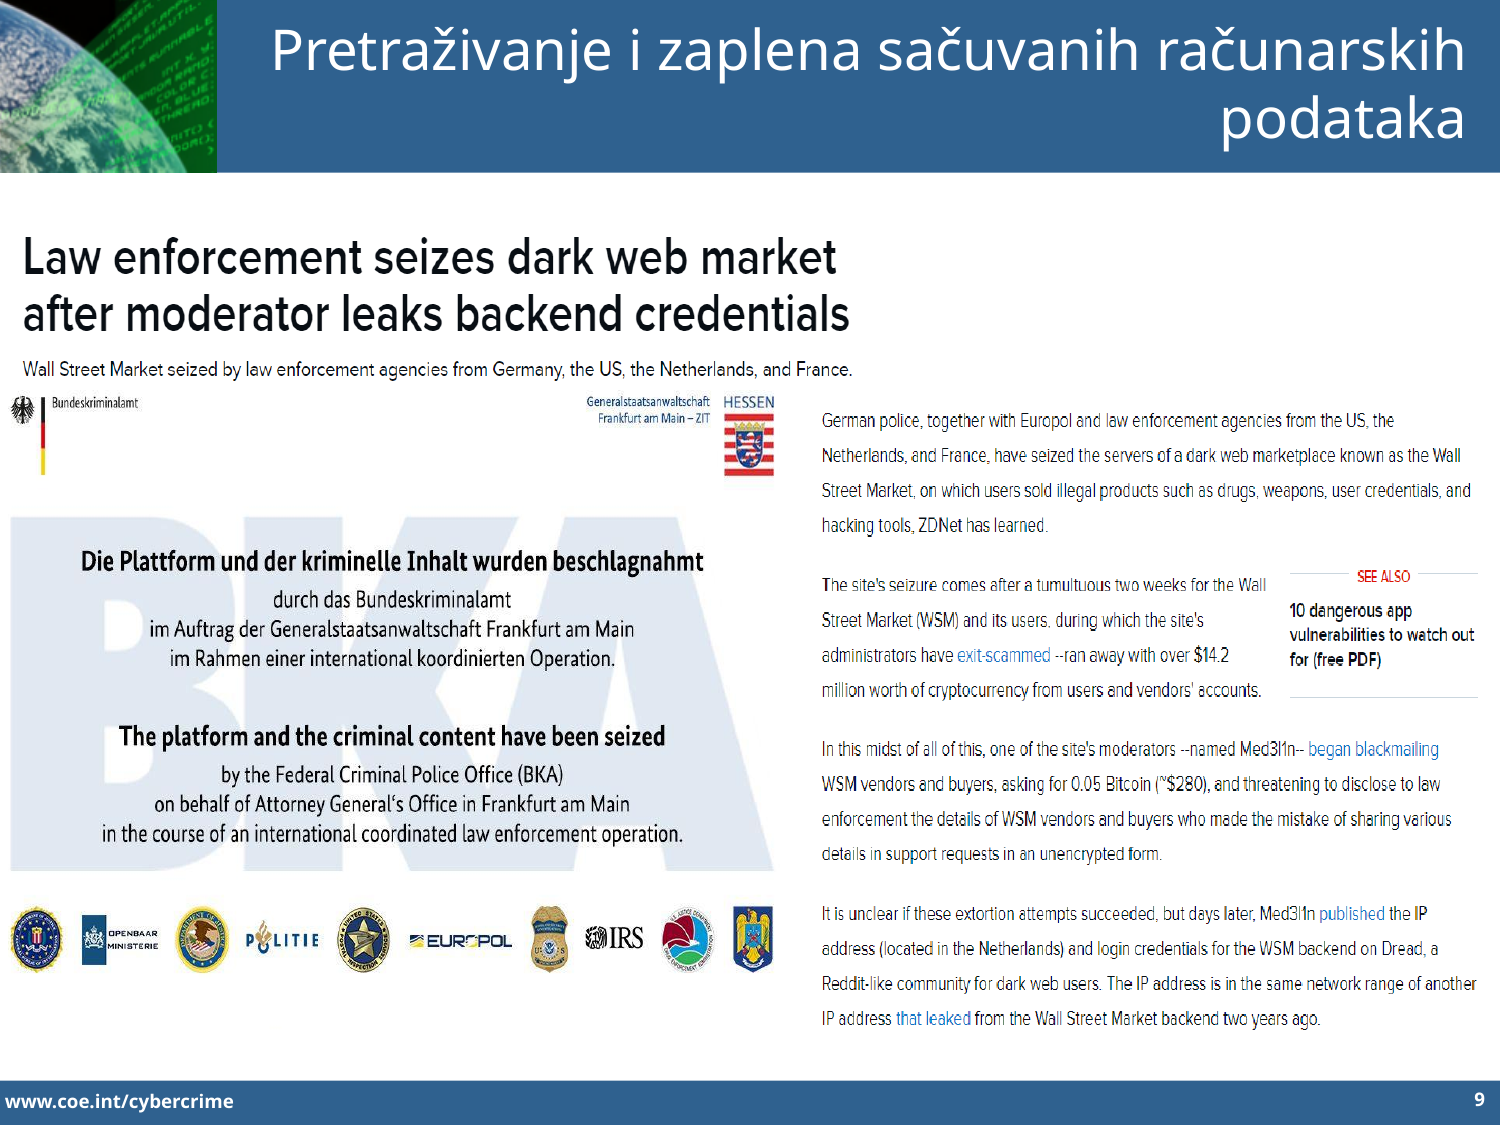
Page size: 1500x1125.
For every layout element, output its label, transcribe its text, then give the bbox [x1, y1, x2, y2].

picture [0, 0, 217, 173]
picture [0, 224, 1500, 1067]
text_box Pretraživanje i zaplena sačuvanih računarskih podataka [230, 7, 1483, 157]
